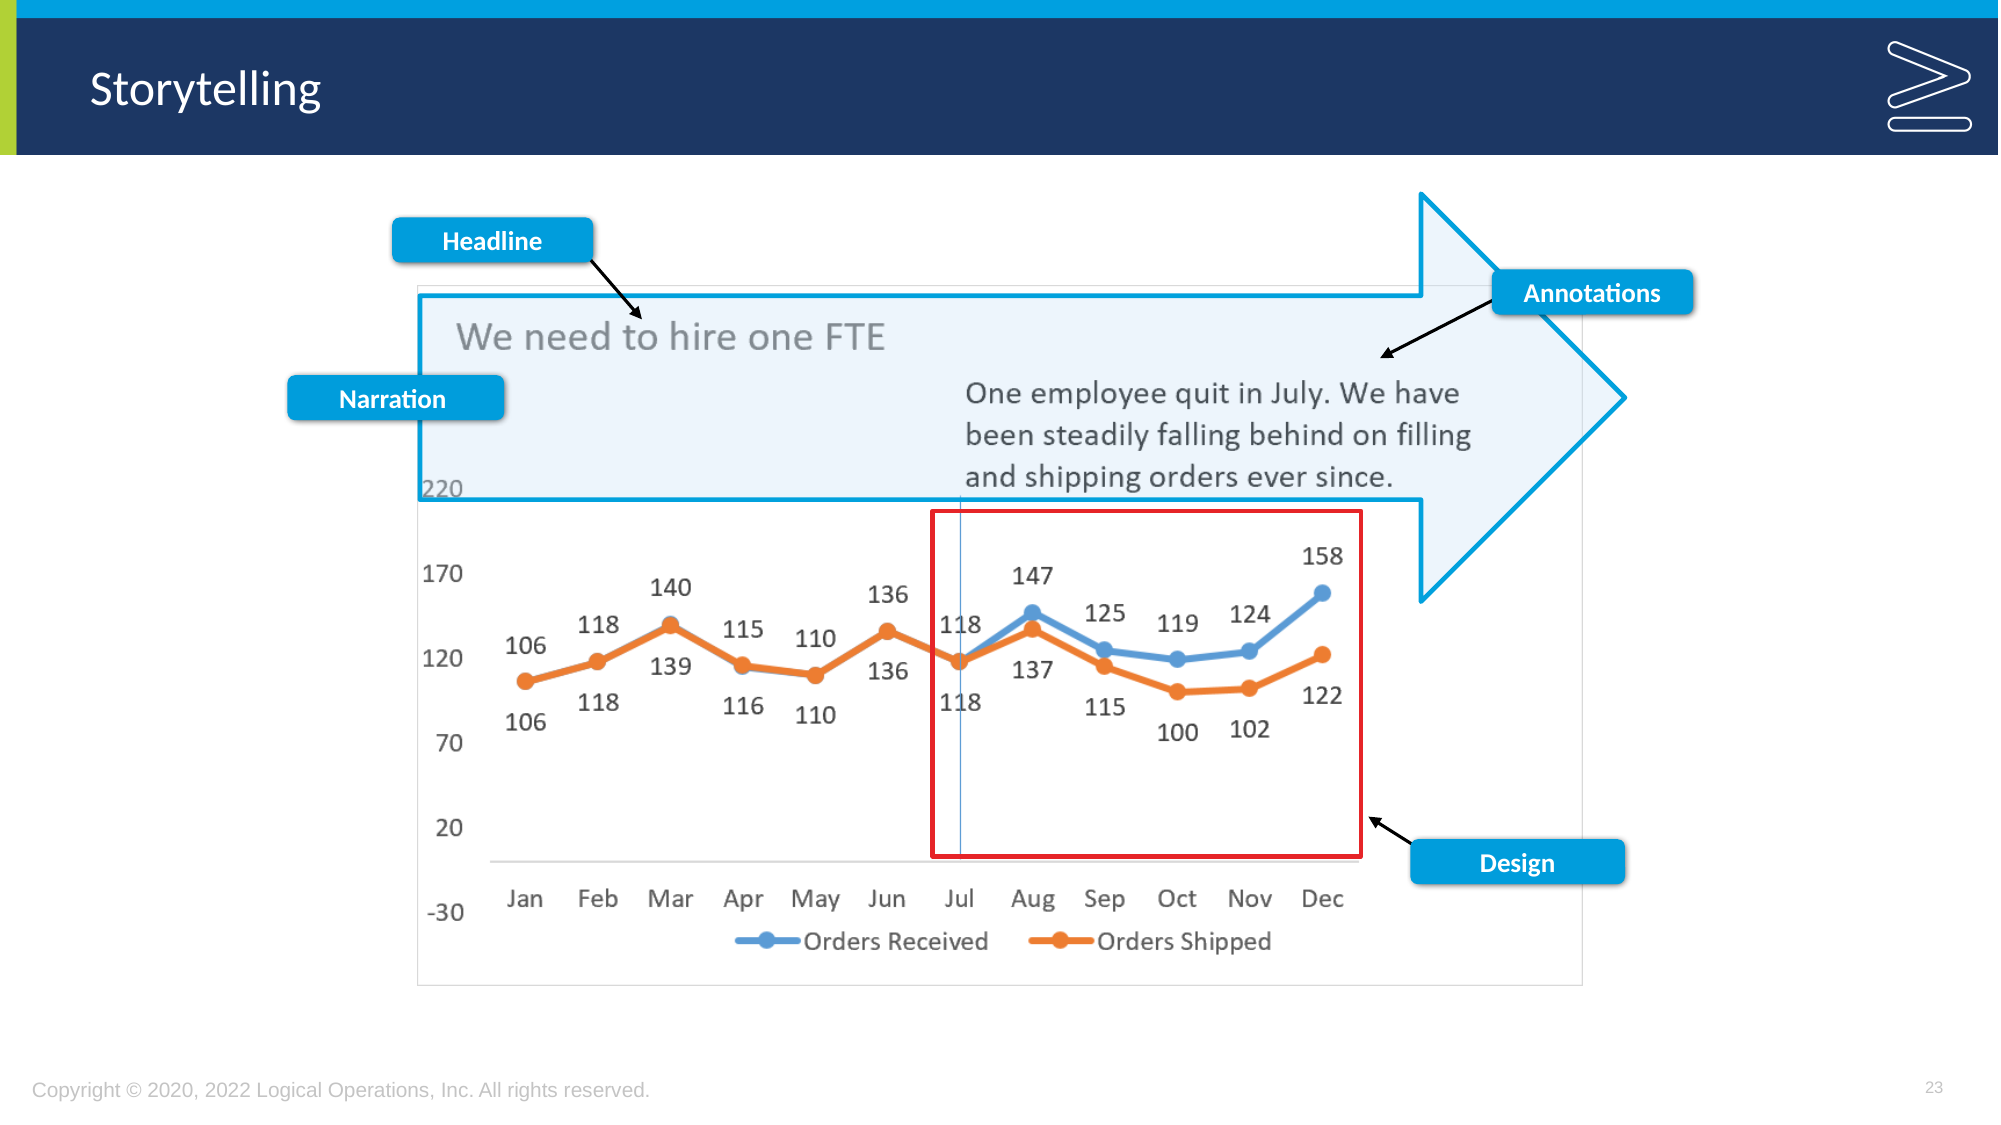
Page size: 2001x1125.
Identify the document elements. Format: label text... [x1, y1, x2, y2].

picture [1850, 19, 1998, 155]
slide_number 23 [1491, 1057, 1959, 1118]
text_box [287, 193, 1694, 987]
picture [0, 0, 74, 155]
title Storytelling [74, 16, 1850, 155]
